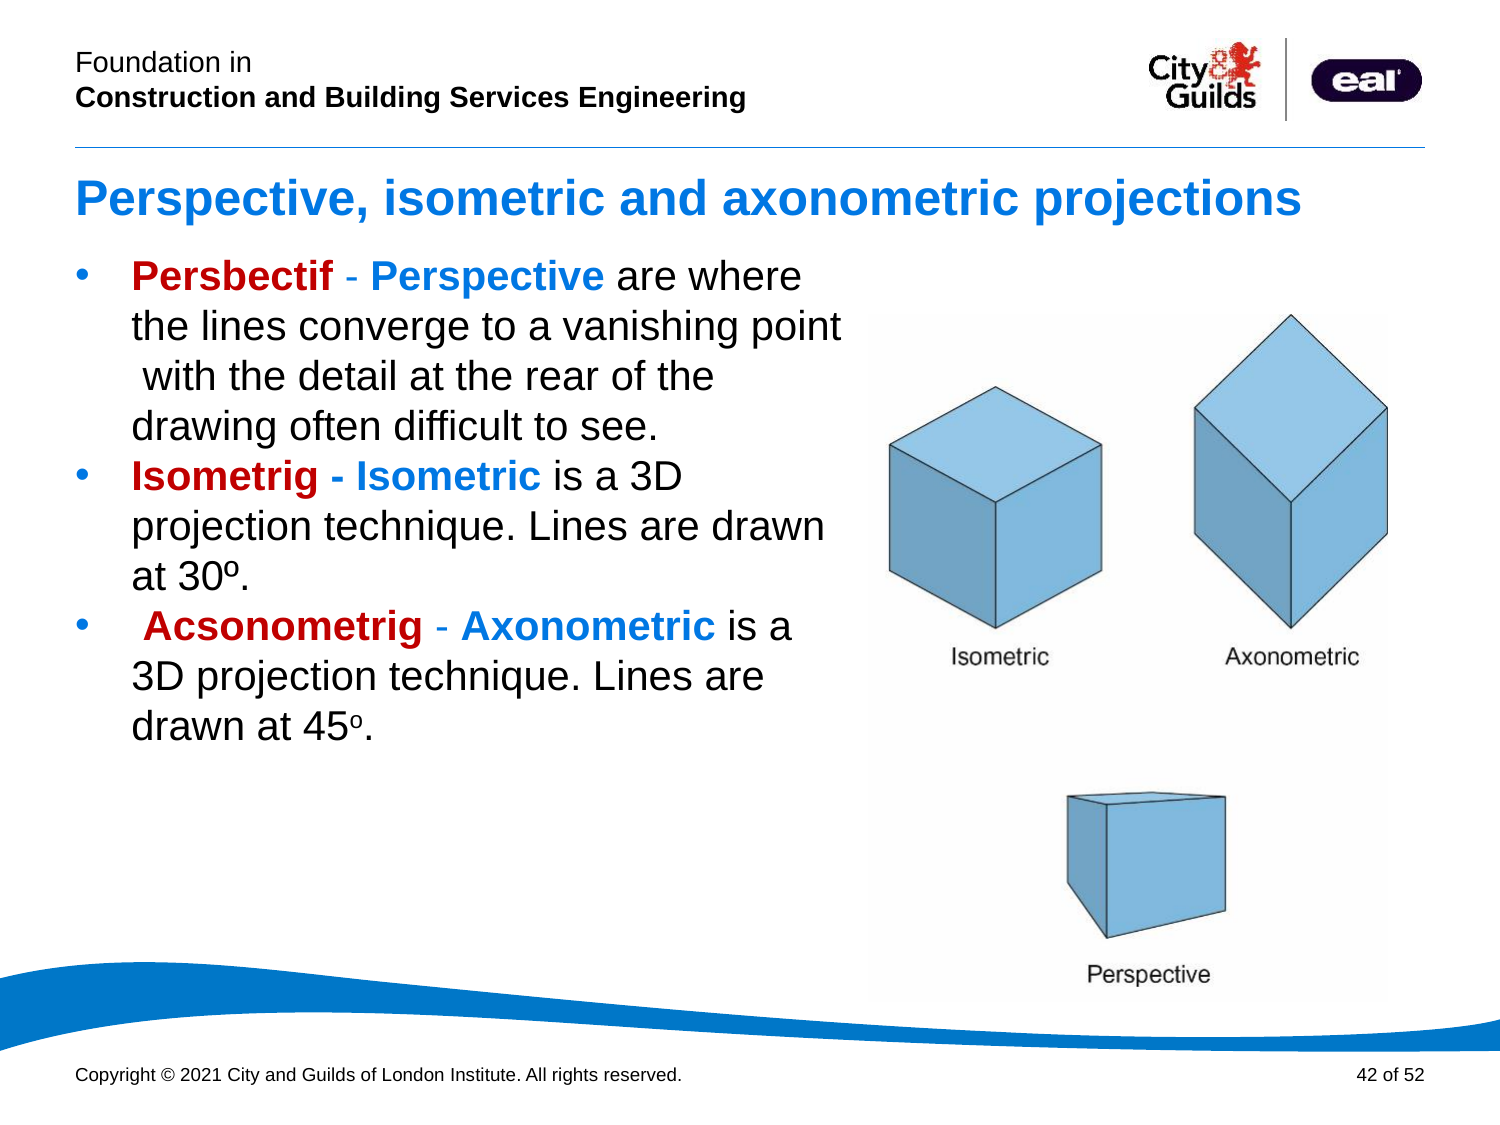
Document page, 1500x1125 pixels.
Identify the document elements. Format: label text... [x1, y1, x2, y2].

picture [1149, 38, 1422, 121]
list Persbectif - Perspective are where the lines converge to a vanishing point with the detail at the rear of the drawing often difficult to see. Isometrig - Isometric is a 3D projection technique. Lines are drawn at 30º. Acsonometrig - Axonometric is a 3D projection technique. Lines are drawn at 45o. [74, 248, 845, 462]
title Perspective, isometric and axonometric projections [74, 165, 1426, 229]
picture [867, 314, 1389, 1003]
